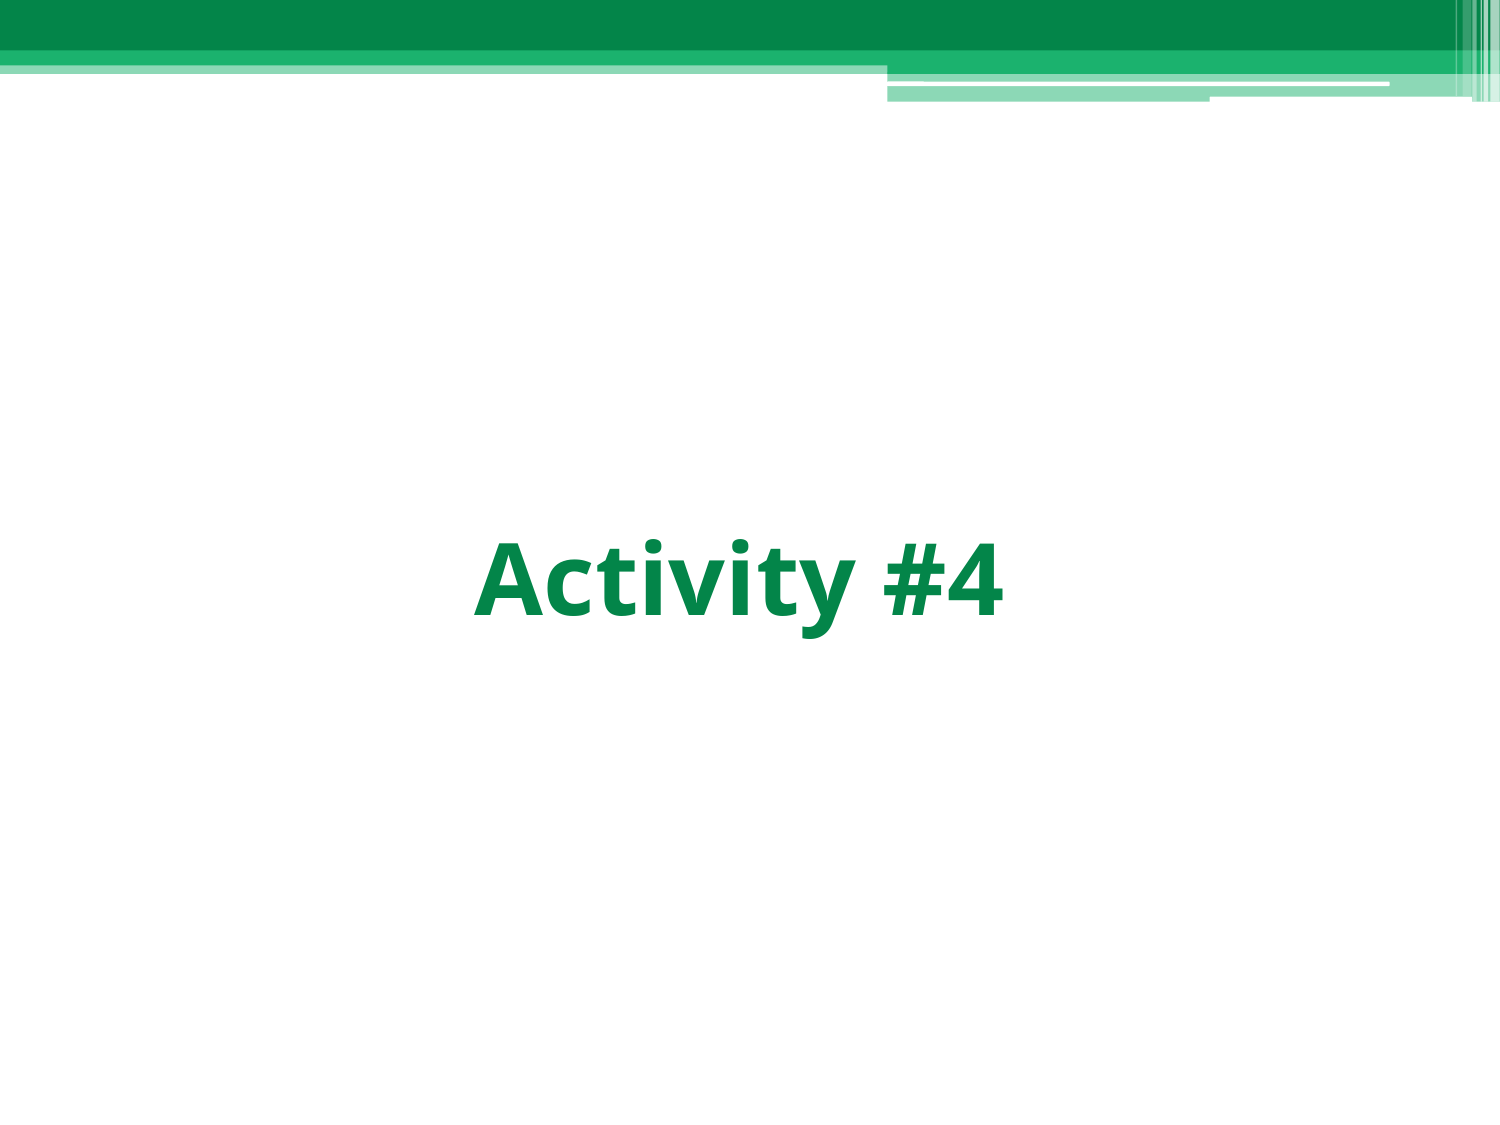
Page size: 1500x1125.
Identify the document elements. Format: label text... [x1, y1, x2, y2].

title Activity #4 [324, 487, 1155, 663]
